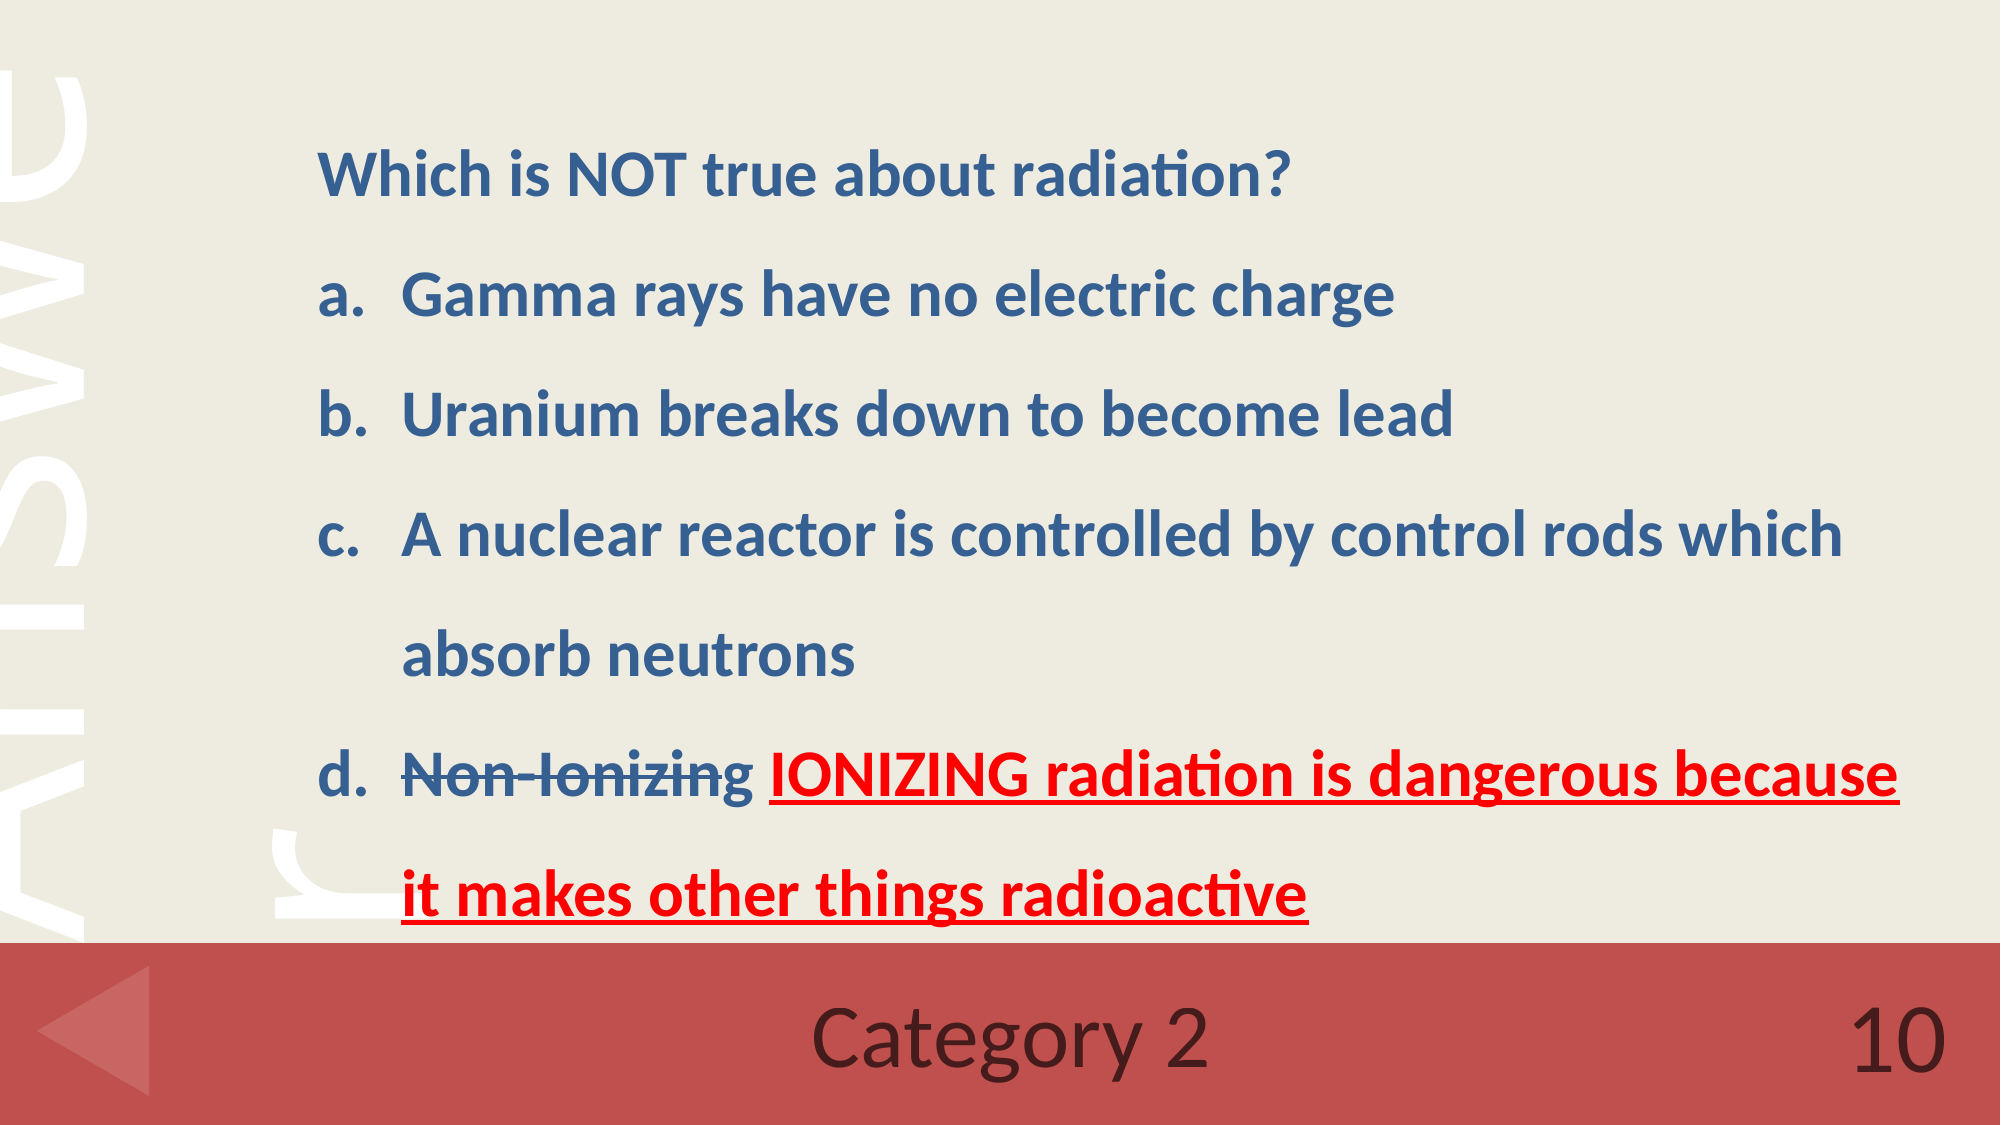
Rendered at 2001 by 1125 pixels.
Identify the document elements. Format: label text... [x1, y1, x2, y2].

list Which is NOT true about radiation? Gamma rays have no electric charge Uranium breaks down to become lead A nuclear reactor is controlled by control rods which absorb neutrons Non-Ionizing IONIZING radiation is dangerous because it makes other things radioactive [302, 69, 1958, 950]
title Category 2 [111, 937, 1912, 1125]
list 10 [1912, 967, 1963, 1097]
